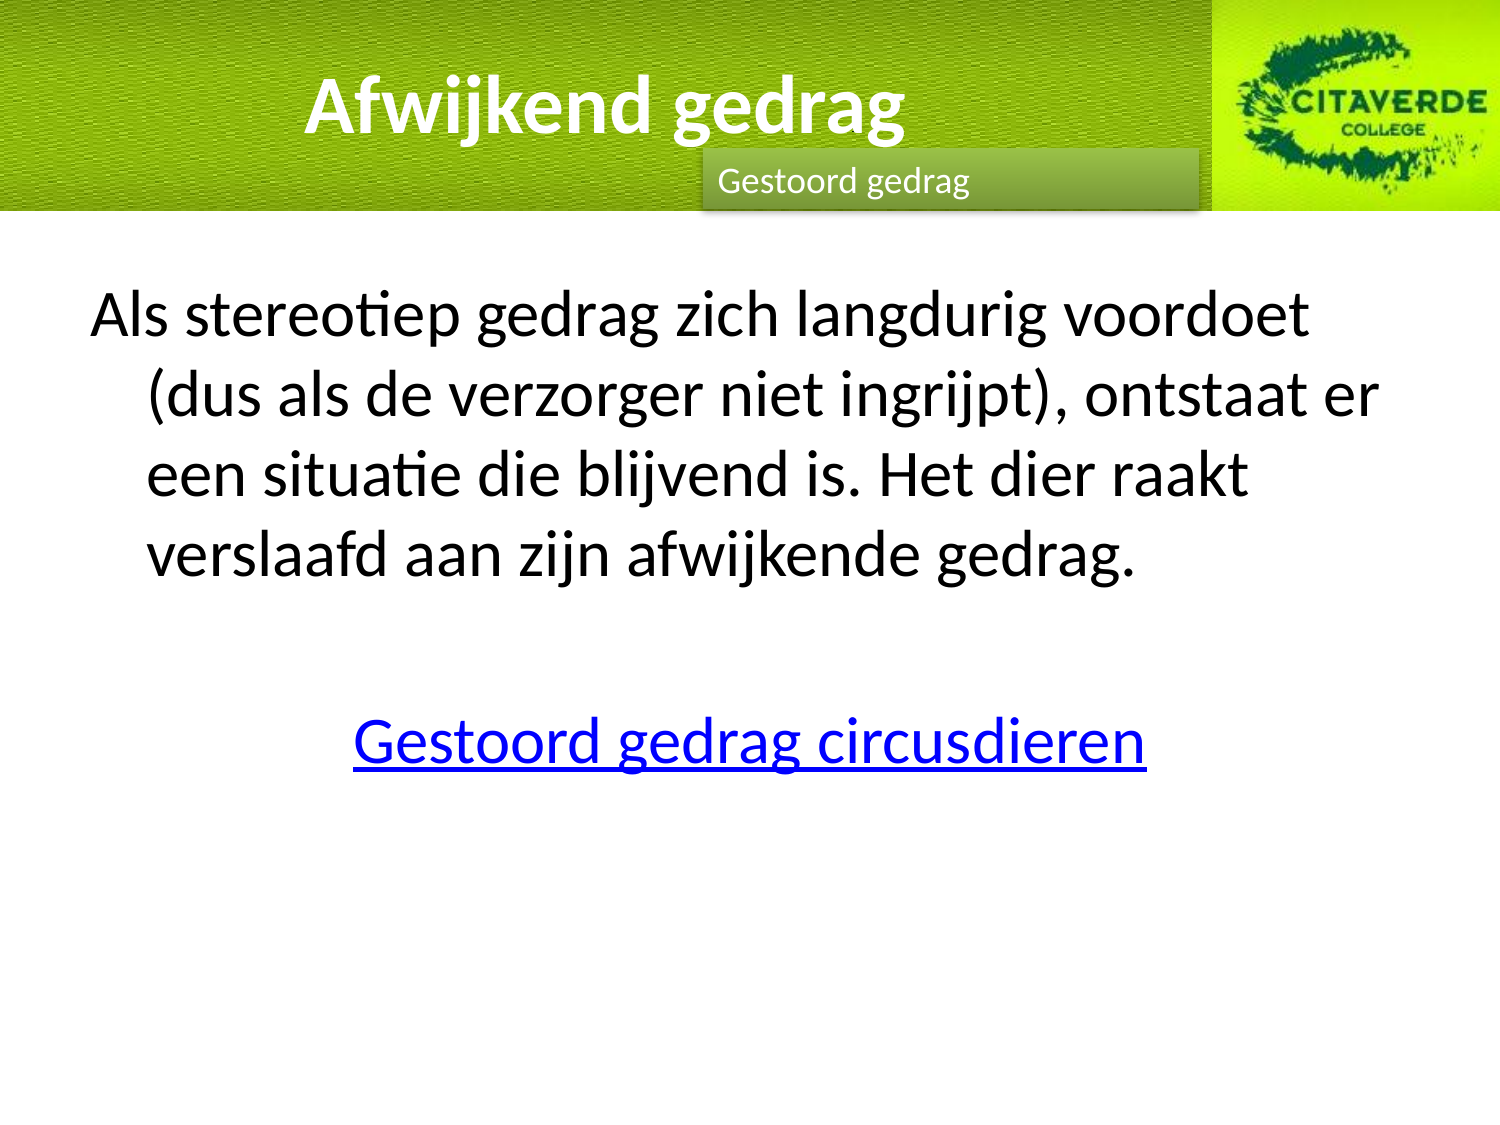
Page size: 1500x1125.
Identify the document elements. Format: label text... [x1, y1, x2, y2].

picture [0, 0, 1500, 212]
list Als stereotiep gedrag zich langdurig voordoet (dus als de verzorger niet ingrijpt), ontstaat er een situatie die blijvend is. Het dier raakt verslaafd aan zijn afwijkende gedrag. Gestoord gedrag circusdieren [74, 262, 1426, 1006]
